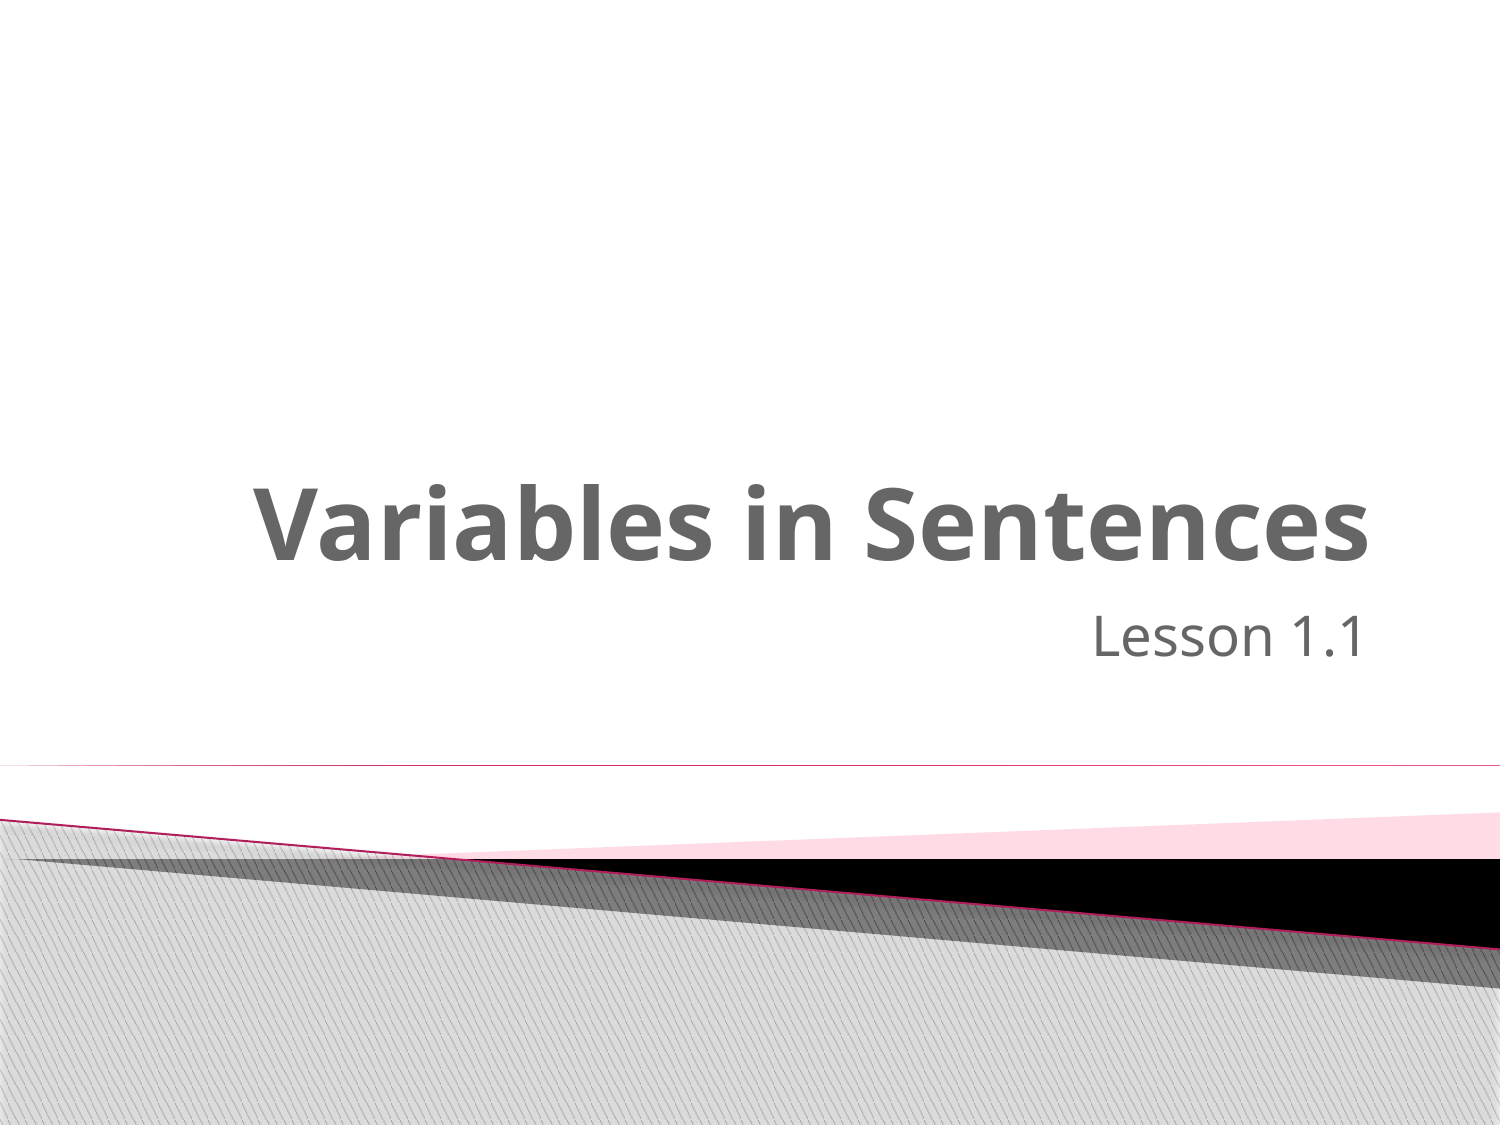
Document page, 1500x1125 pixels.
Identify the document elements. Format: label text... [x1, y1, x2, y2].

subtitle Lesson 1.1 [112, 592, 1388, 790]
title Variables in Sentences [112, 287, 1388, 588]
picture [5, 859, 1500, 989]
